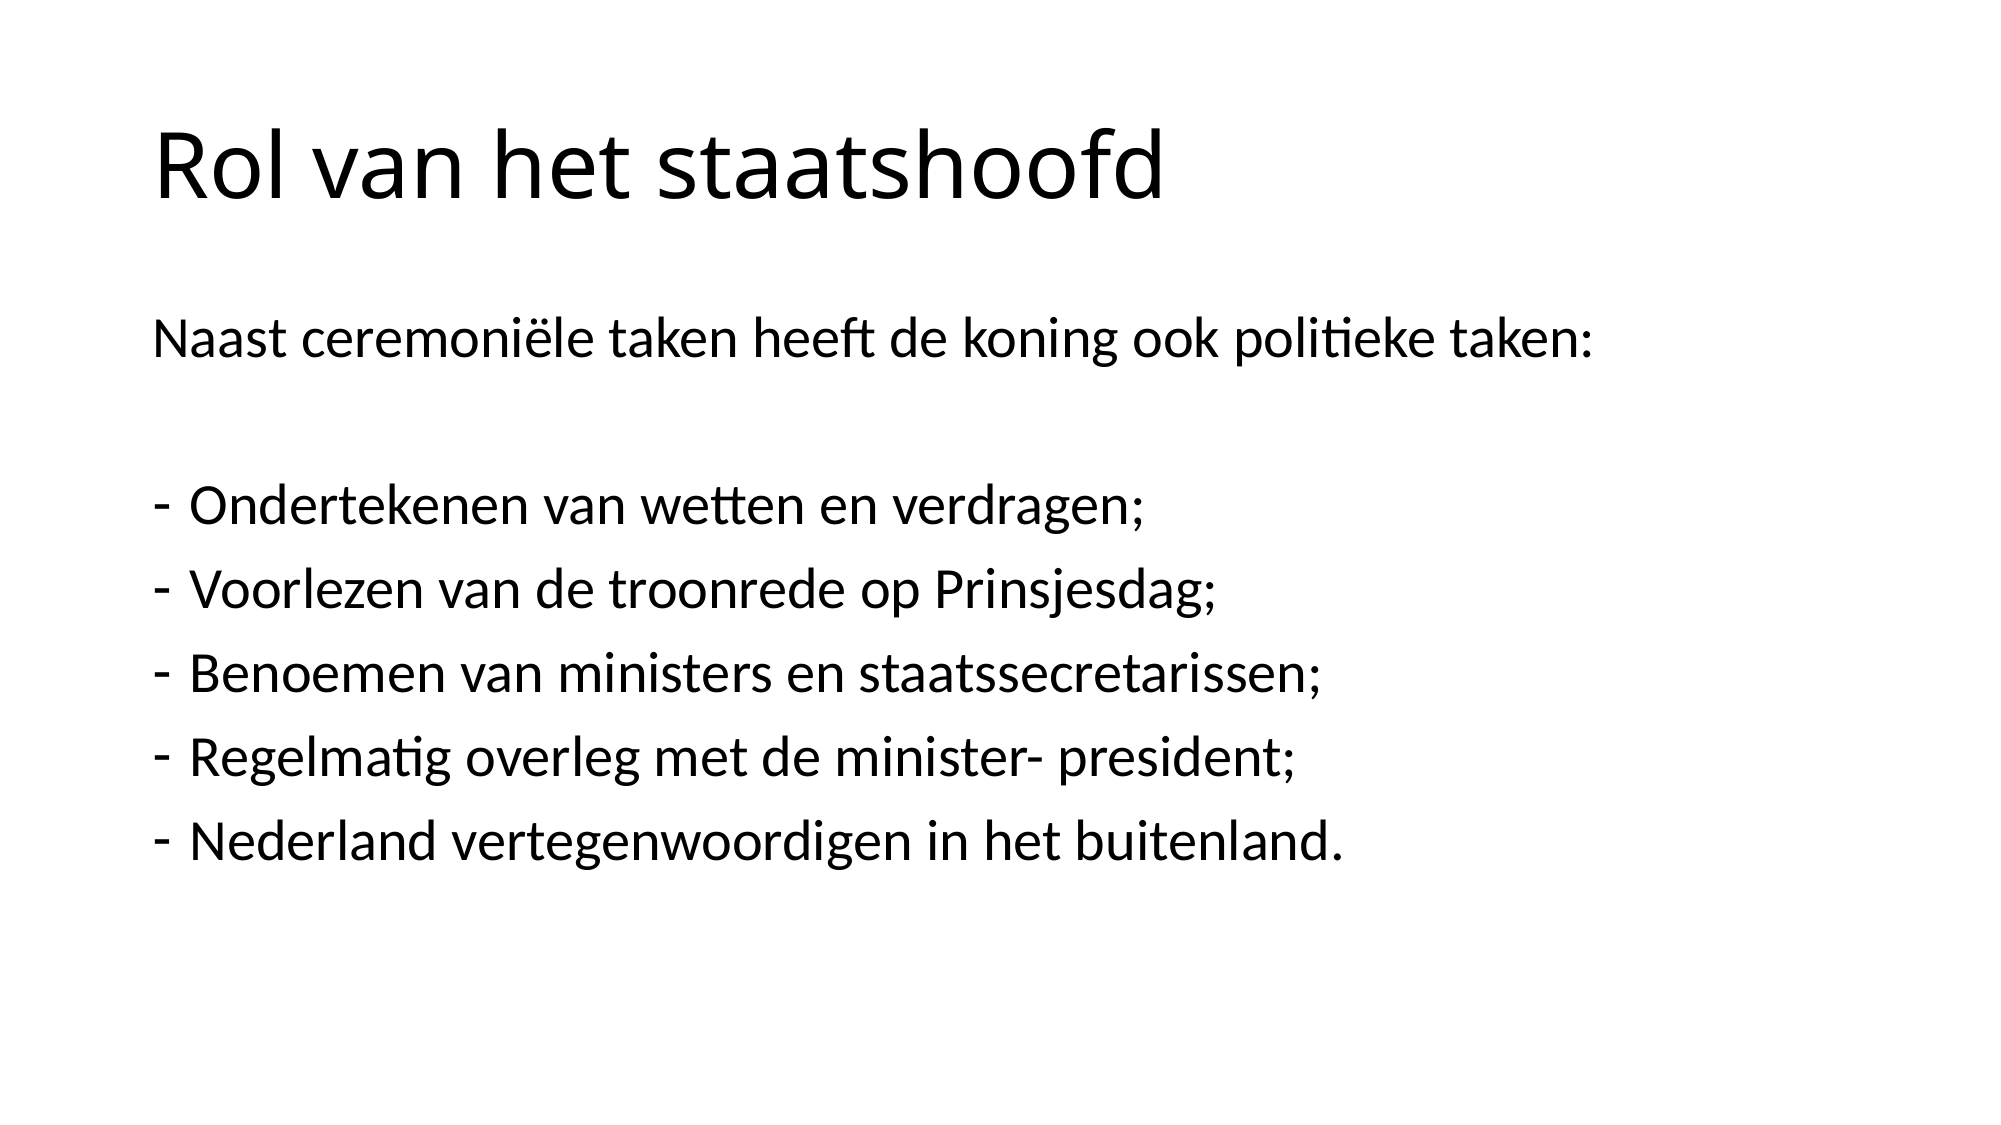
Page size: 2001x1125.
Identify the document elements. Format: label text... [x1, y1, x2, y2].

title Rol van het staatshoofd [137, 59, 1863, 278]
list Naast ceremoniële taken heeft de koning ook politieke taken: Ondertekenen van wetten en verdragen; Voorlezen van de troonrede op Prinsjesdag; Benoemen van ministers en staatssecretarissen; Regelmatig overleg met de minister- president; Nederland vertegenwoordigen in het buitenland. [137, 299, 1863, 1014]
